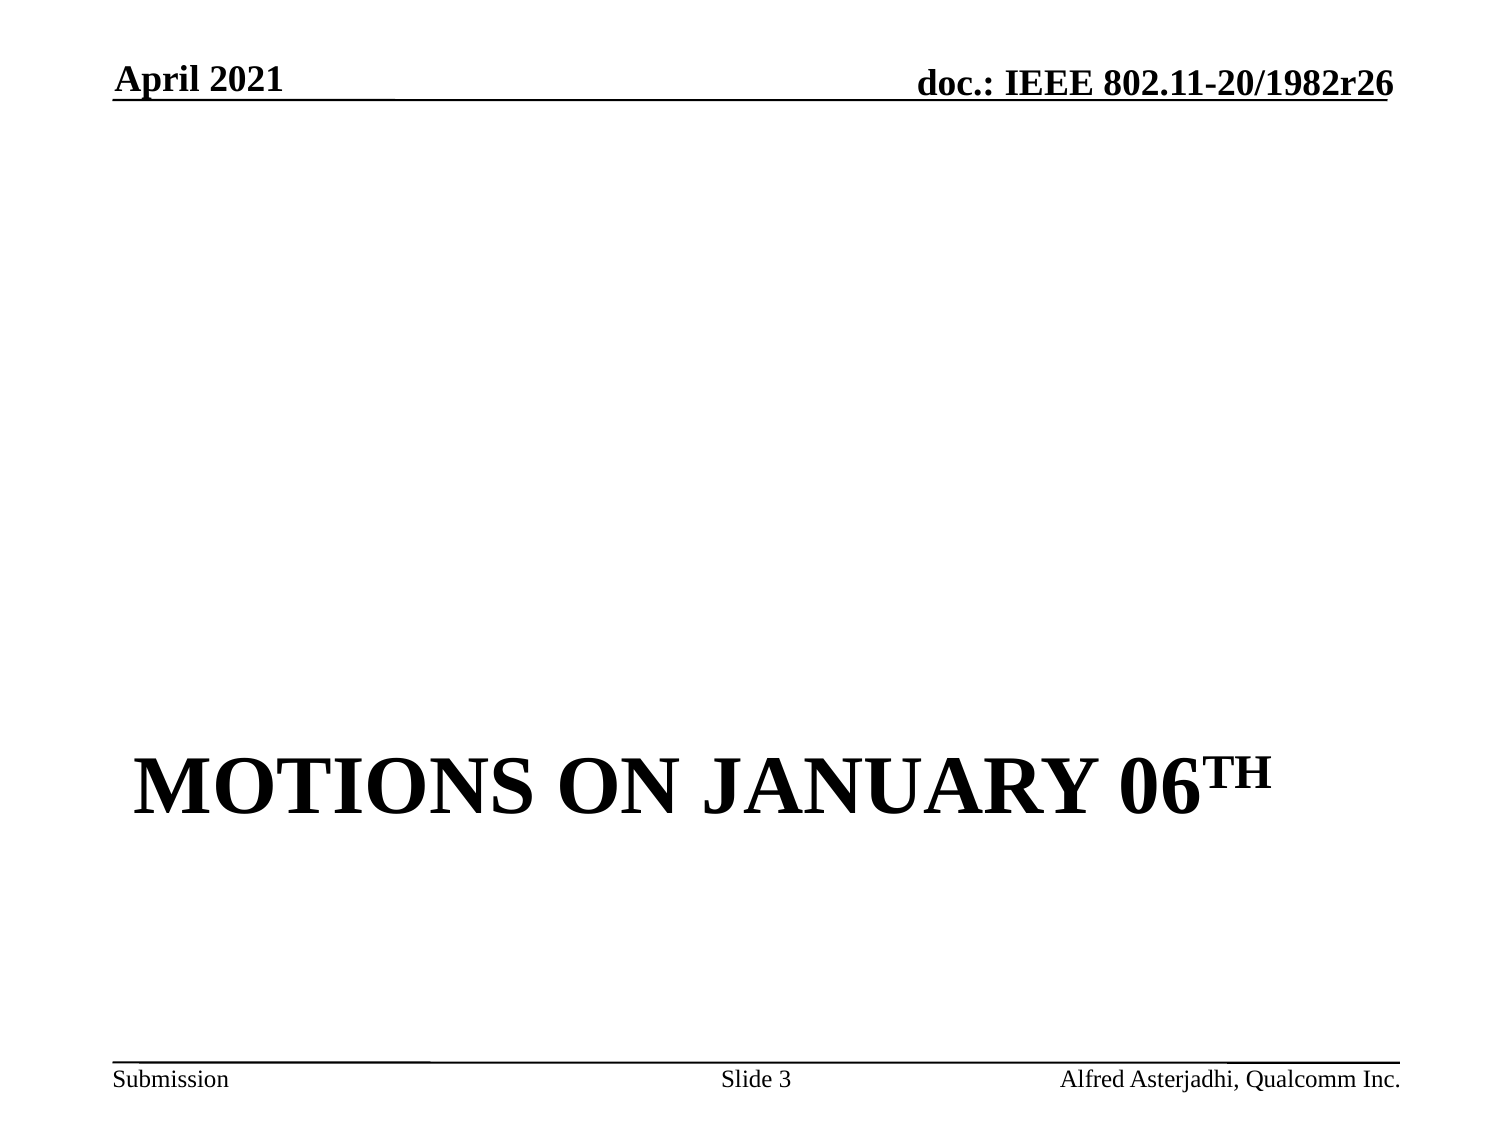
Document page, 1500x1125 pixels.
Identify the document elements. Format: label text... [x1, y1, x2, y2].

footer Alfred Asterjadhi, Qualcomm Inc. [878, 1061, 1402, 1093]
title Motions on January 06th [118, 722, 1394, 947]
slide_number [114, 54, 423, 100]
slide_number Slide 3 [712, 1061, 800, 1123]
